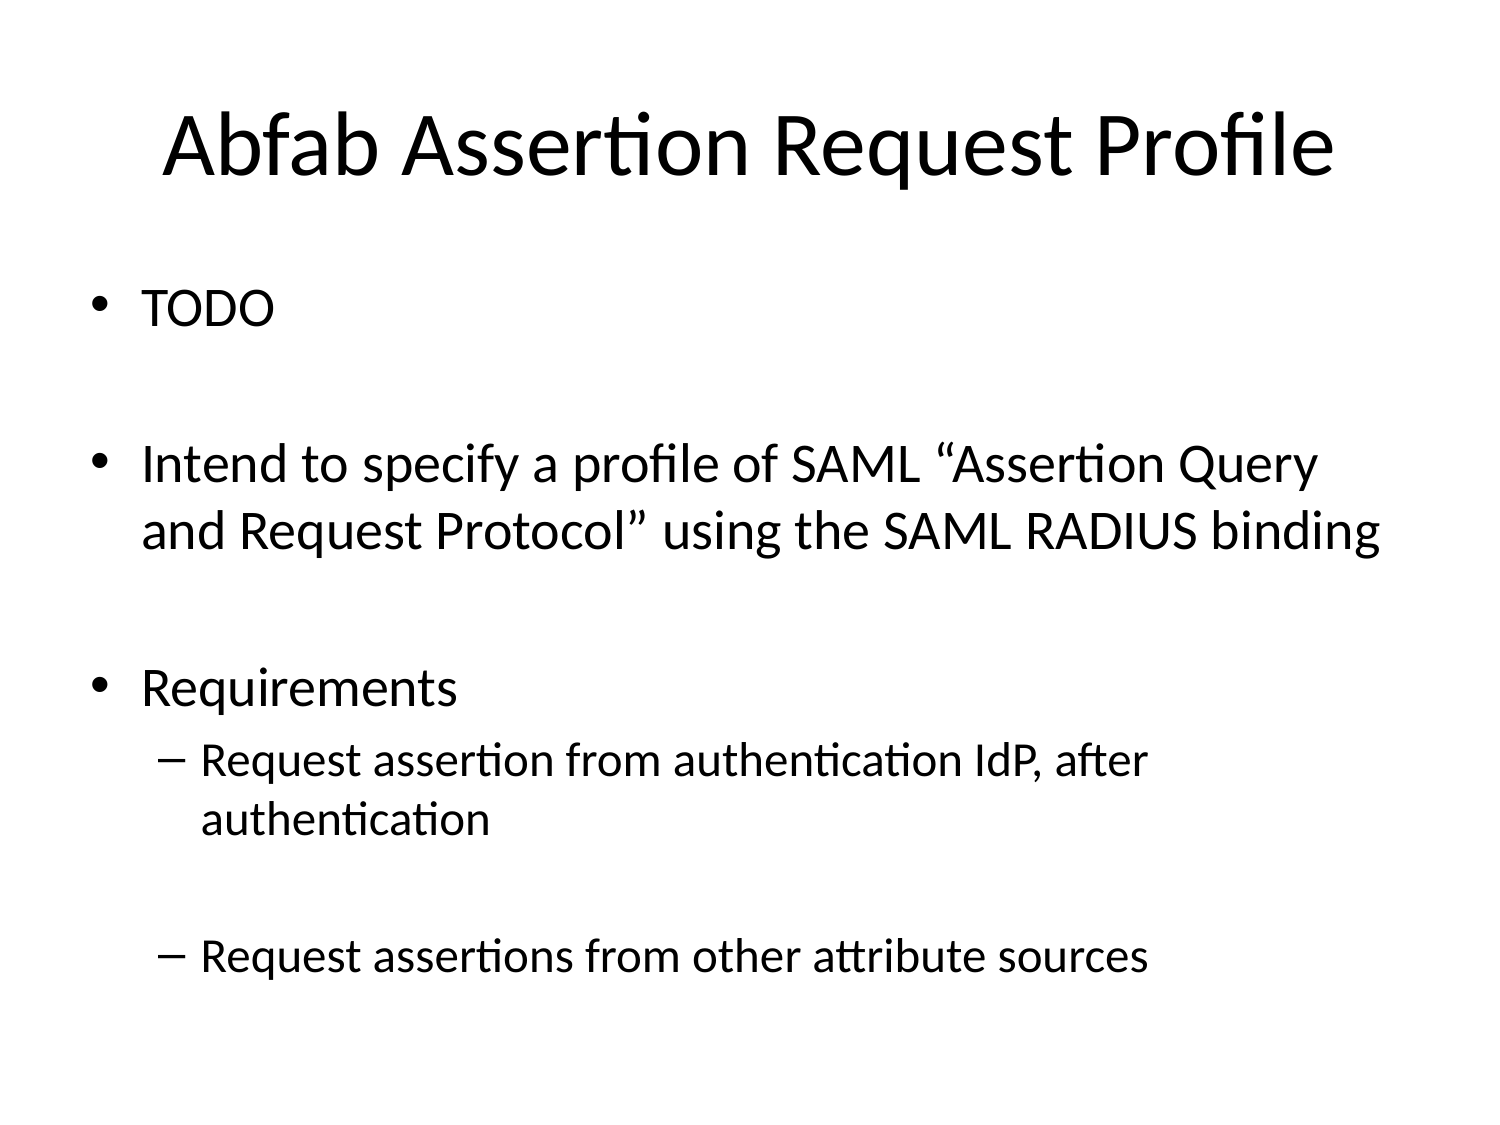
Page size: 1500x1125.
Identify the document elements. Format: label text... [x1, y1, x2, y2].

list TODO Intend to specify a profile of SAML “Assertion Query and Request Protocol” using the SAML RADIUS binding Requirements Request assertion from authentication IdP, after authentication Request assertions from other attribute sources [75, 262, 1425, 1005]
title Abfab Assertion Request Profile [75, 45, 1425, 233]
